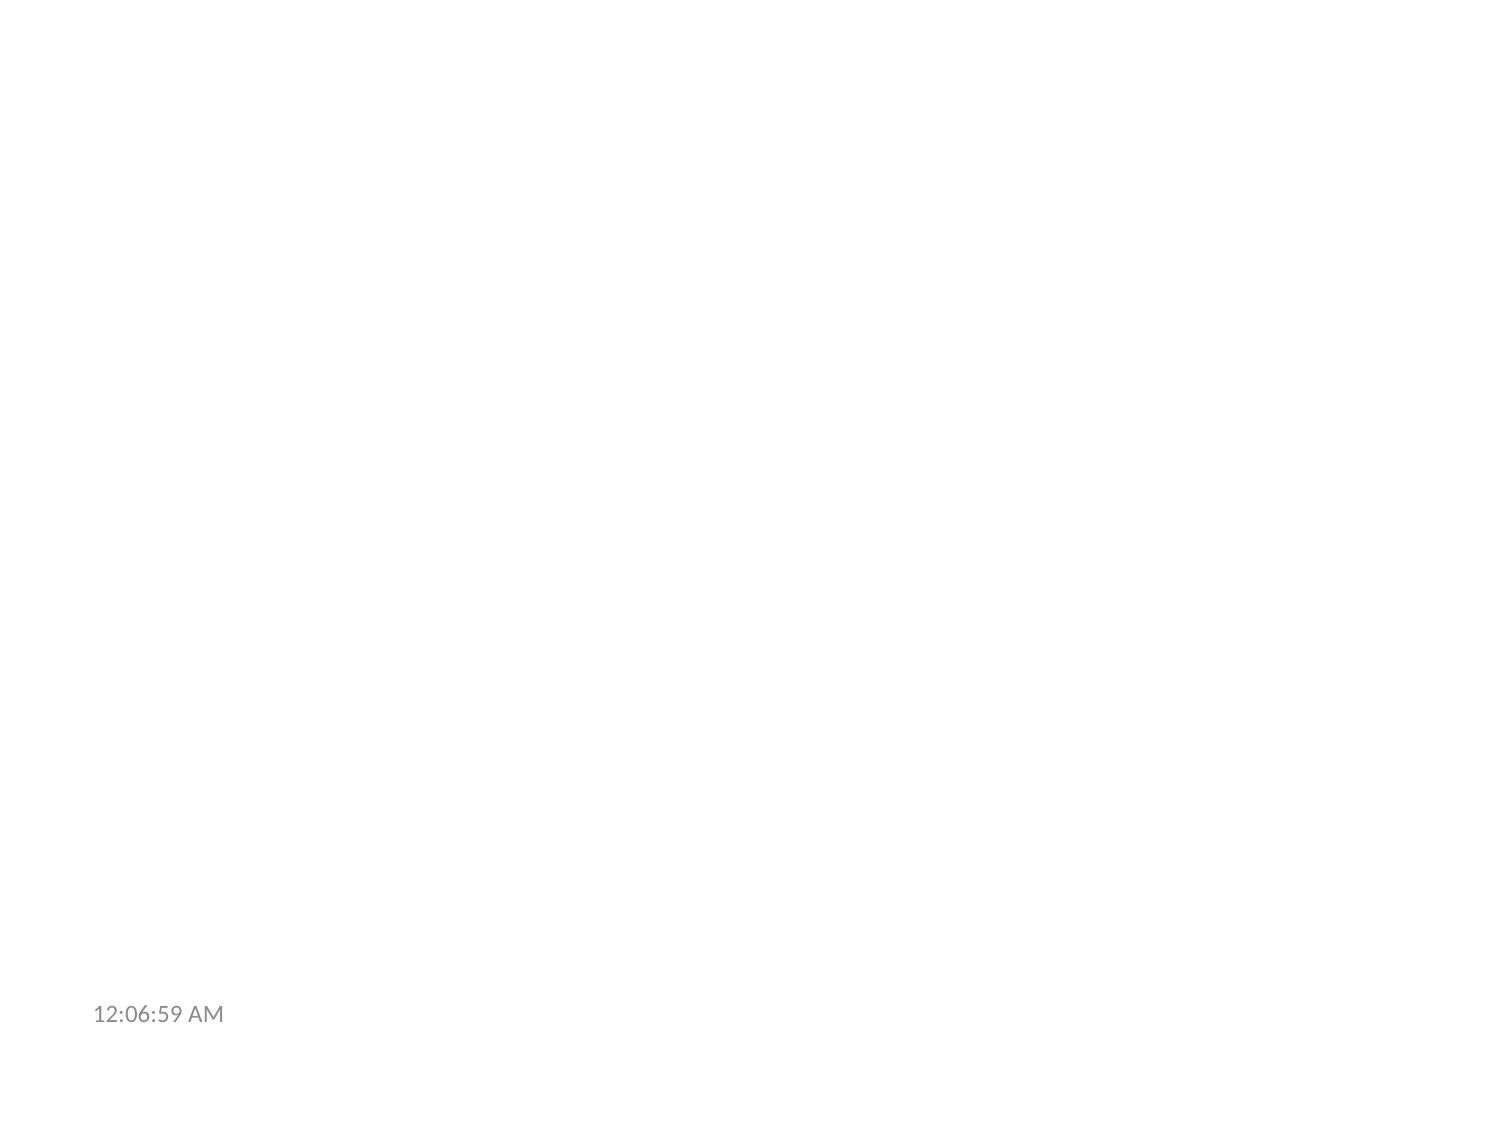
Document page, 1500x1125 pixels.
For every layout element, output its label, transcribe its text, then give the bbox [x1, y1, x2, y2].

text_box 3:35:09 PM [77, 982, 428, 1043]
